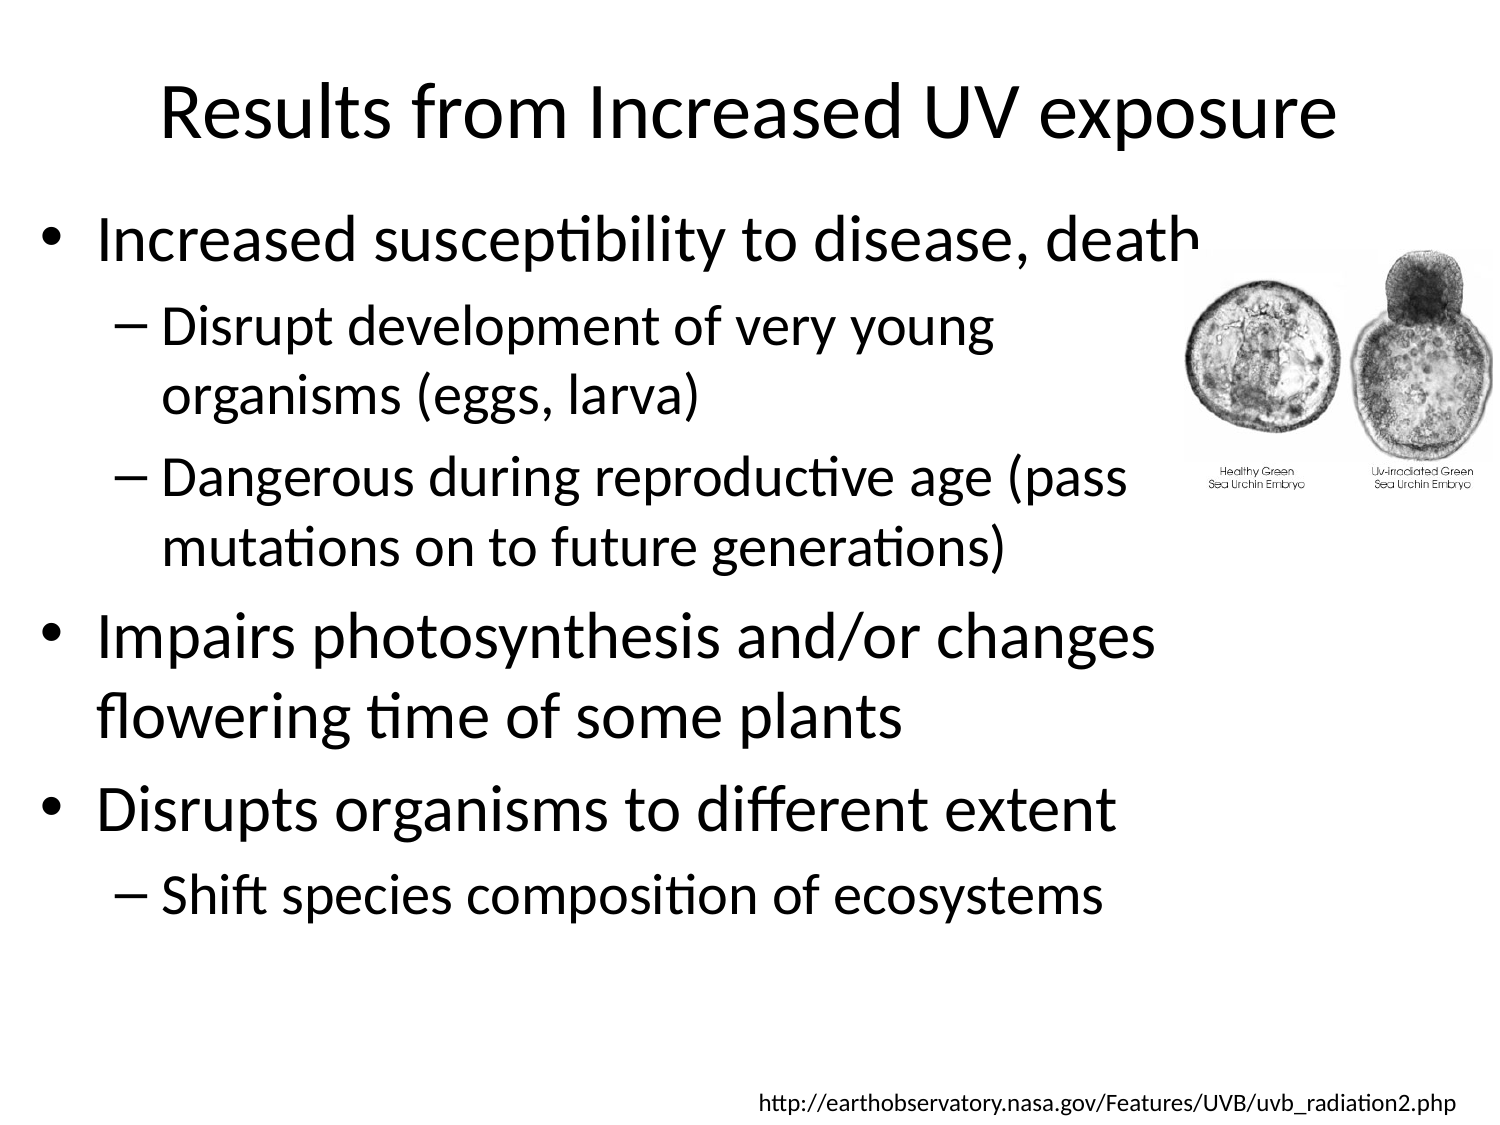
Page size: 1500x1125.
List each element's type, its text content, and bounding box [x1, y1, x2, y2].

list Increased susceptibility to disease, death Disrupt development of very young organisms (eggs, larva) Dangerous during reproductive age (pass mutations on to future generations) Impairs photosynthesis and/or changes flowering time of some plants Disrupts organisms to different extent Shift species composition of ecosystems [24, 187, 1250, 1050]
title Results from Increased UV exposure [75, 12, 1425, 200]
text_box http://earthobservatory.nasa.gov/Features/UVB/uvb_radiation2.php [743, 1079, 1494, 1125]
picture [1184, 249, 1494, 491]
